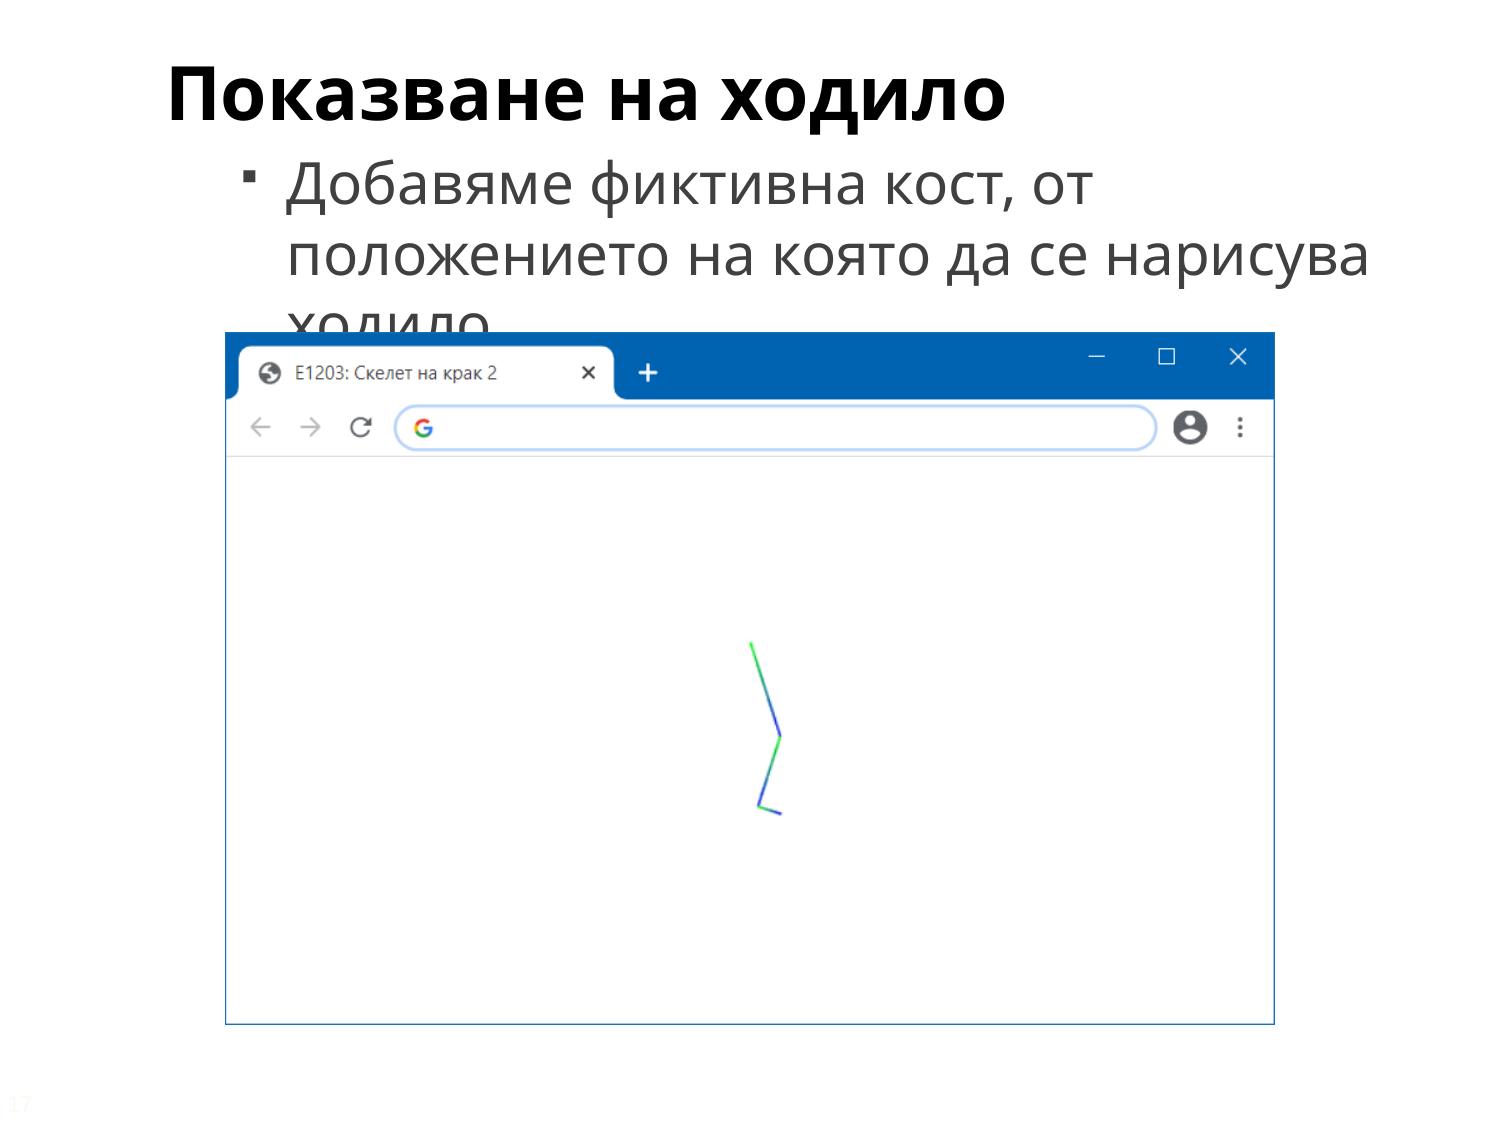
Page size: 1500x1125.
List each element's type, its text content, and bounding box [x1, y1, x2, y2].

list Показване на ходило Добавяме фиктивна кост, от положението на която да се нарисува ходило [150, 37, 1488, 1113]
picture [224, 332, 1276, 1026]
